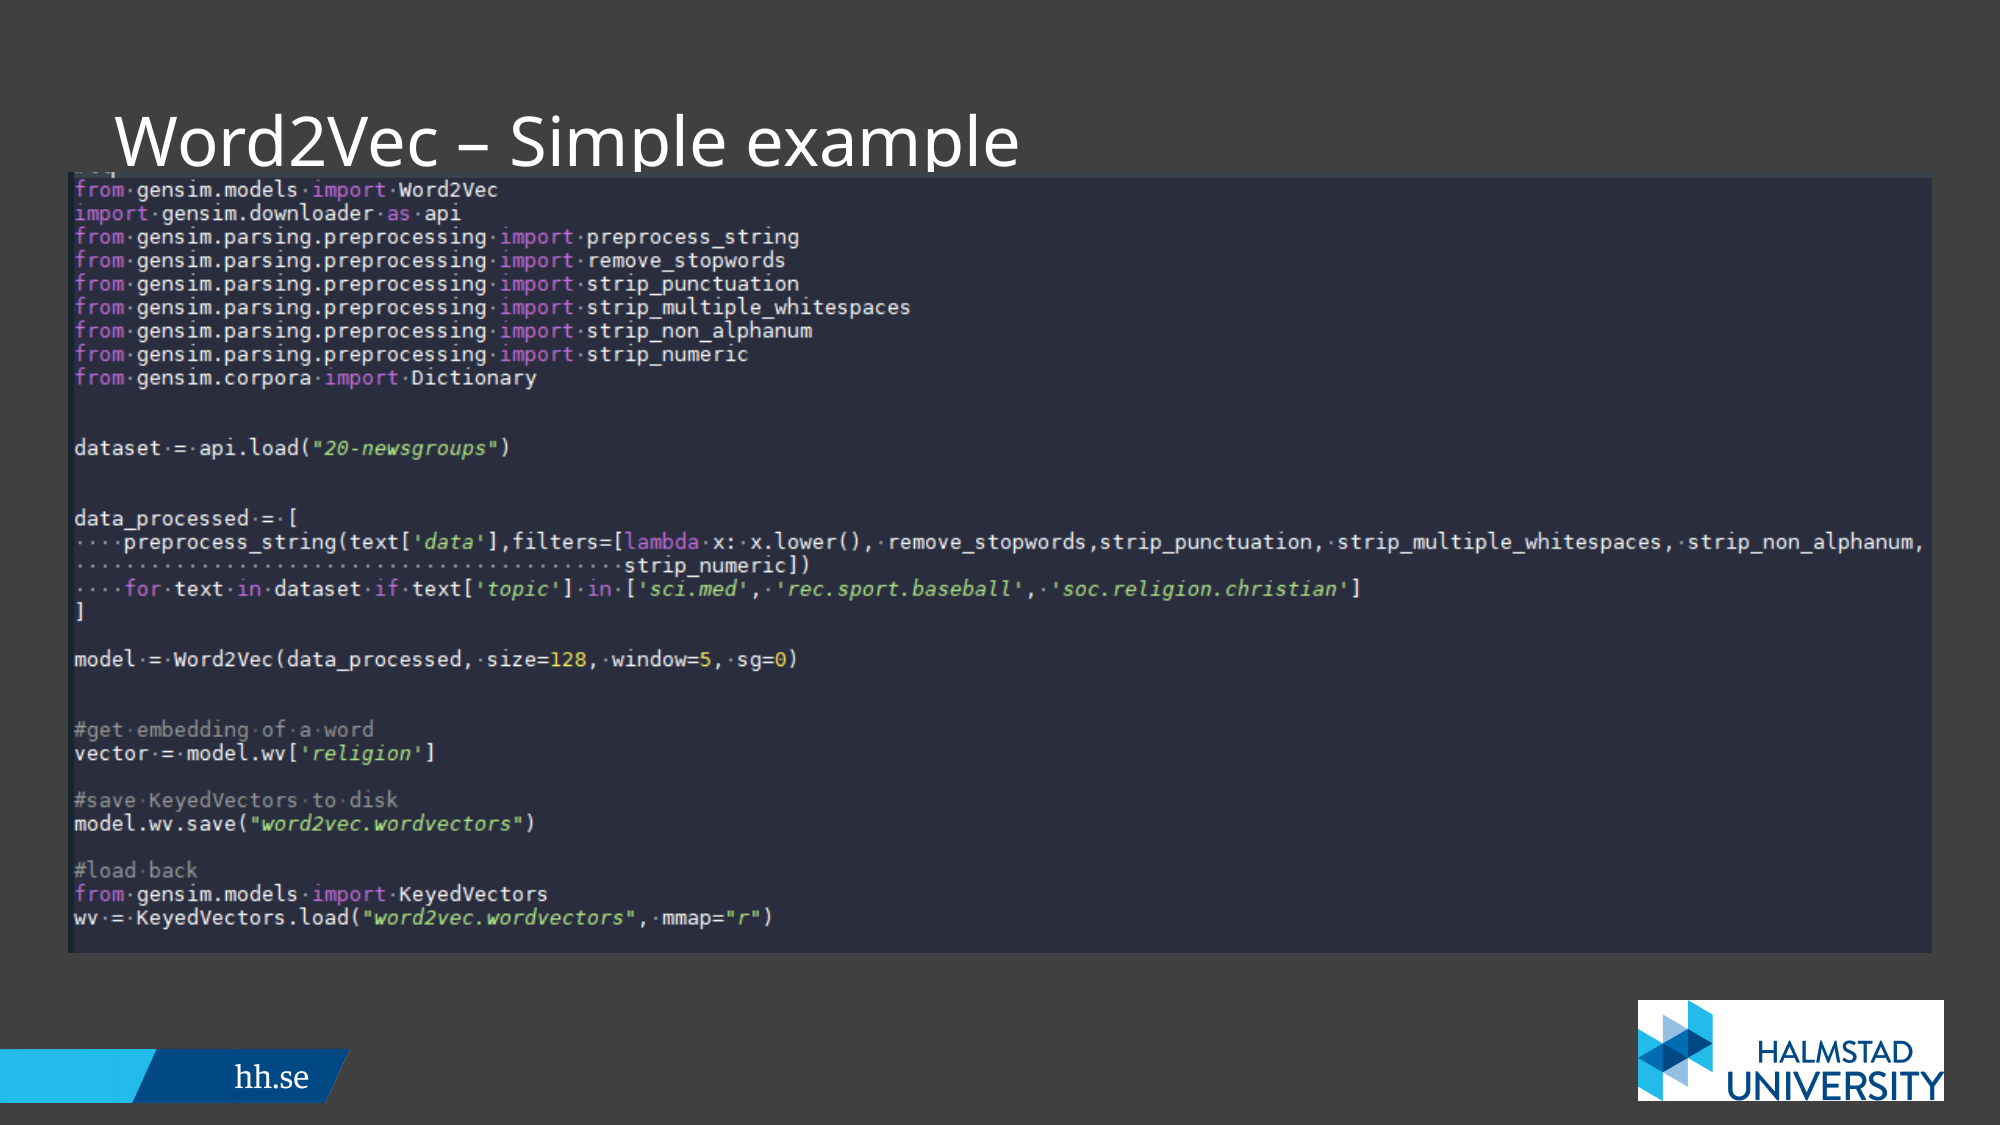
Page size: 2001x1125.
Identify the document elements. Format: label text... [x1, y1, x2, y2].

title Word2Vec – Simple example [99, 44, 1931, 172]
picture [1638, 1000, 1944, 1101]
picture [68, 172, 1932, 953]
picture [0, 1049, 350, 1103]
